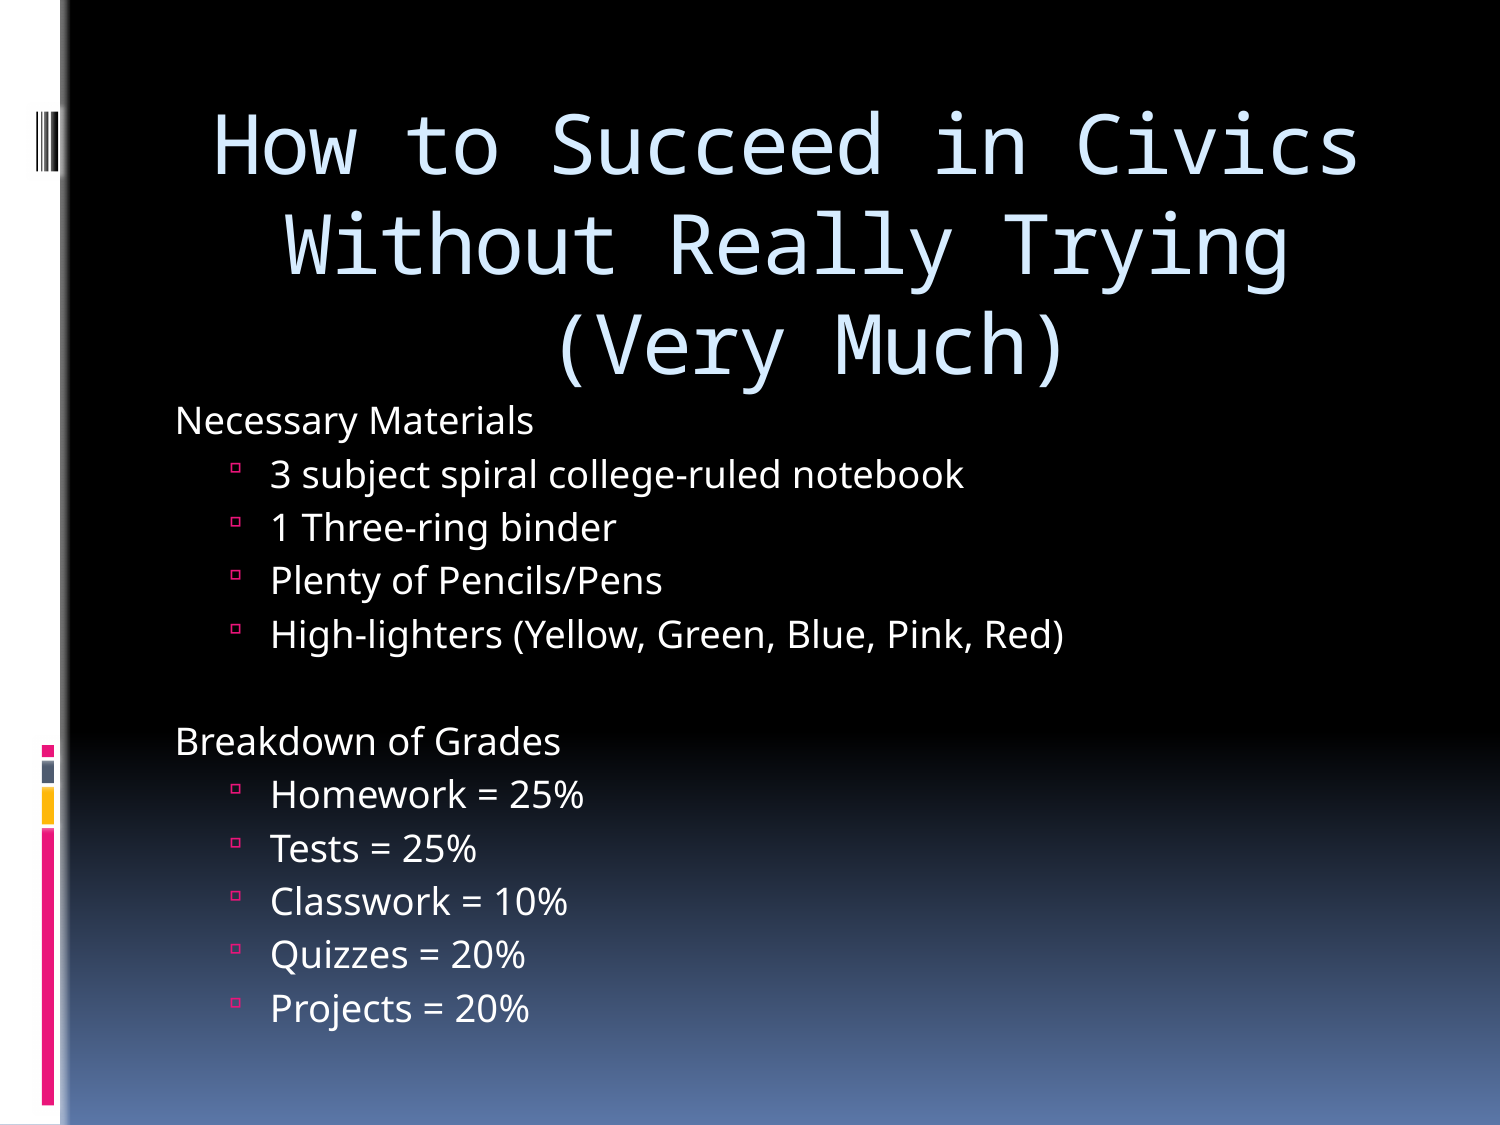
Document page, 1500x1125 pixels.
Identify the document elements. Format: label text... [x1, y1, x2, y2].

list Necessary Materials 3 subject spiral college-ruled notebook 1 Three-ring binder Plenty of Pencils/Pens High-lighters (Yellow, Green, Blue, Pink, Red) Breakdown of Grades Homework = 25% Tests = 25% Classwork = 10% Quizzes = 20% Projects = 20% [150, 292, 1425, 1043]
title How to Succeed in Civics Without Really Trying (Very Much) [150, 83, 1425, 234]
